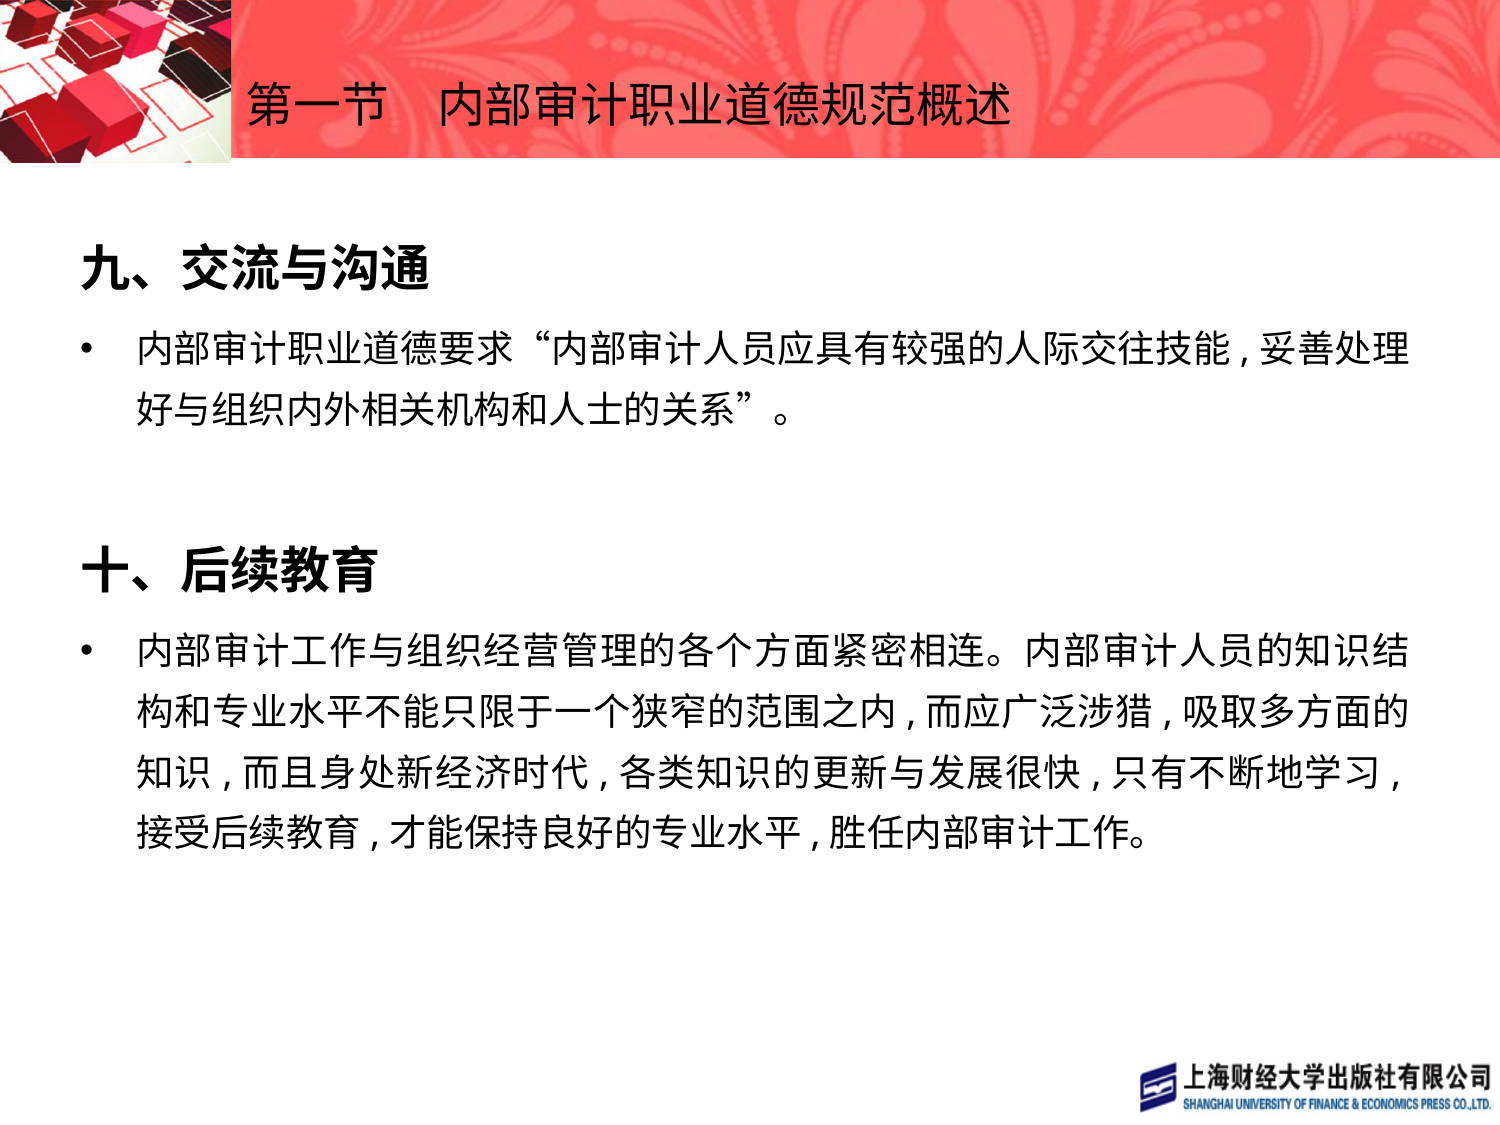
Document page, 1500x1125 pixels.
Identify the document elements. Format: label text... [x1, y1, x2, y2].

title 第一节 内部审计职业道德规范概述 [230, 45, 1461, 161]
picture [1139, 1058, 1495, 1118]
list 九、交流与沟通 内部审计职业道德要求“内部审计人员应具有较强的人际交往技能,妥善处理好与组织内外相关机构和人士的关系”。 十、后续教育 内部审计工作与组织经营管理的各个方面紧密相连。内部审计人员的知识结构和专业水平不能只限于一个狭窄的范围之内,而应广泛涉猎,吸取多方面的知识,而且身处新经济时代,各类知识的更新与发展很快,只有不断地学习,接受后续教育,才能保持良好的专业水平,胜任内部审计工作。 [64, 208, 1425, 1047]
